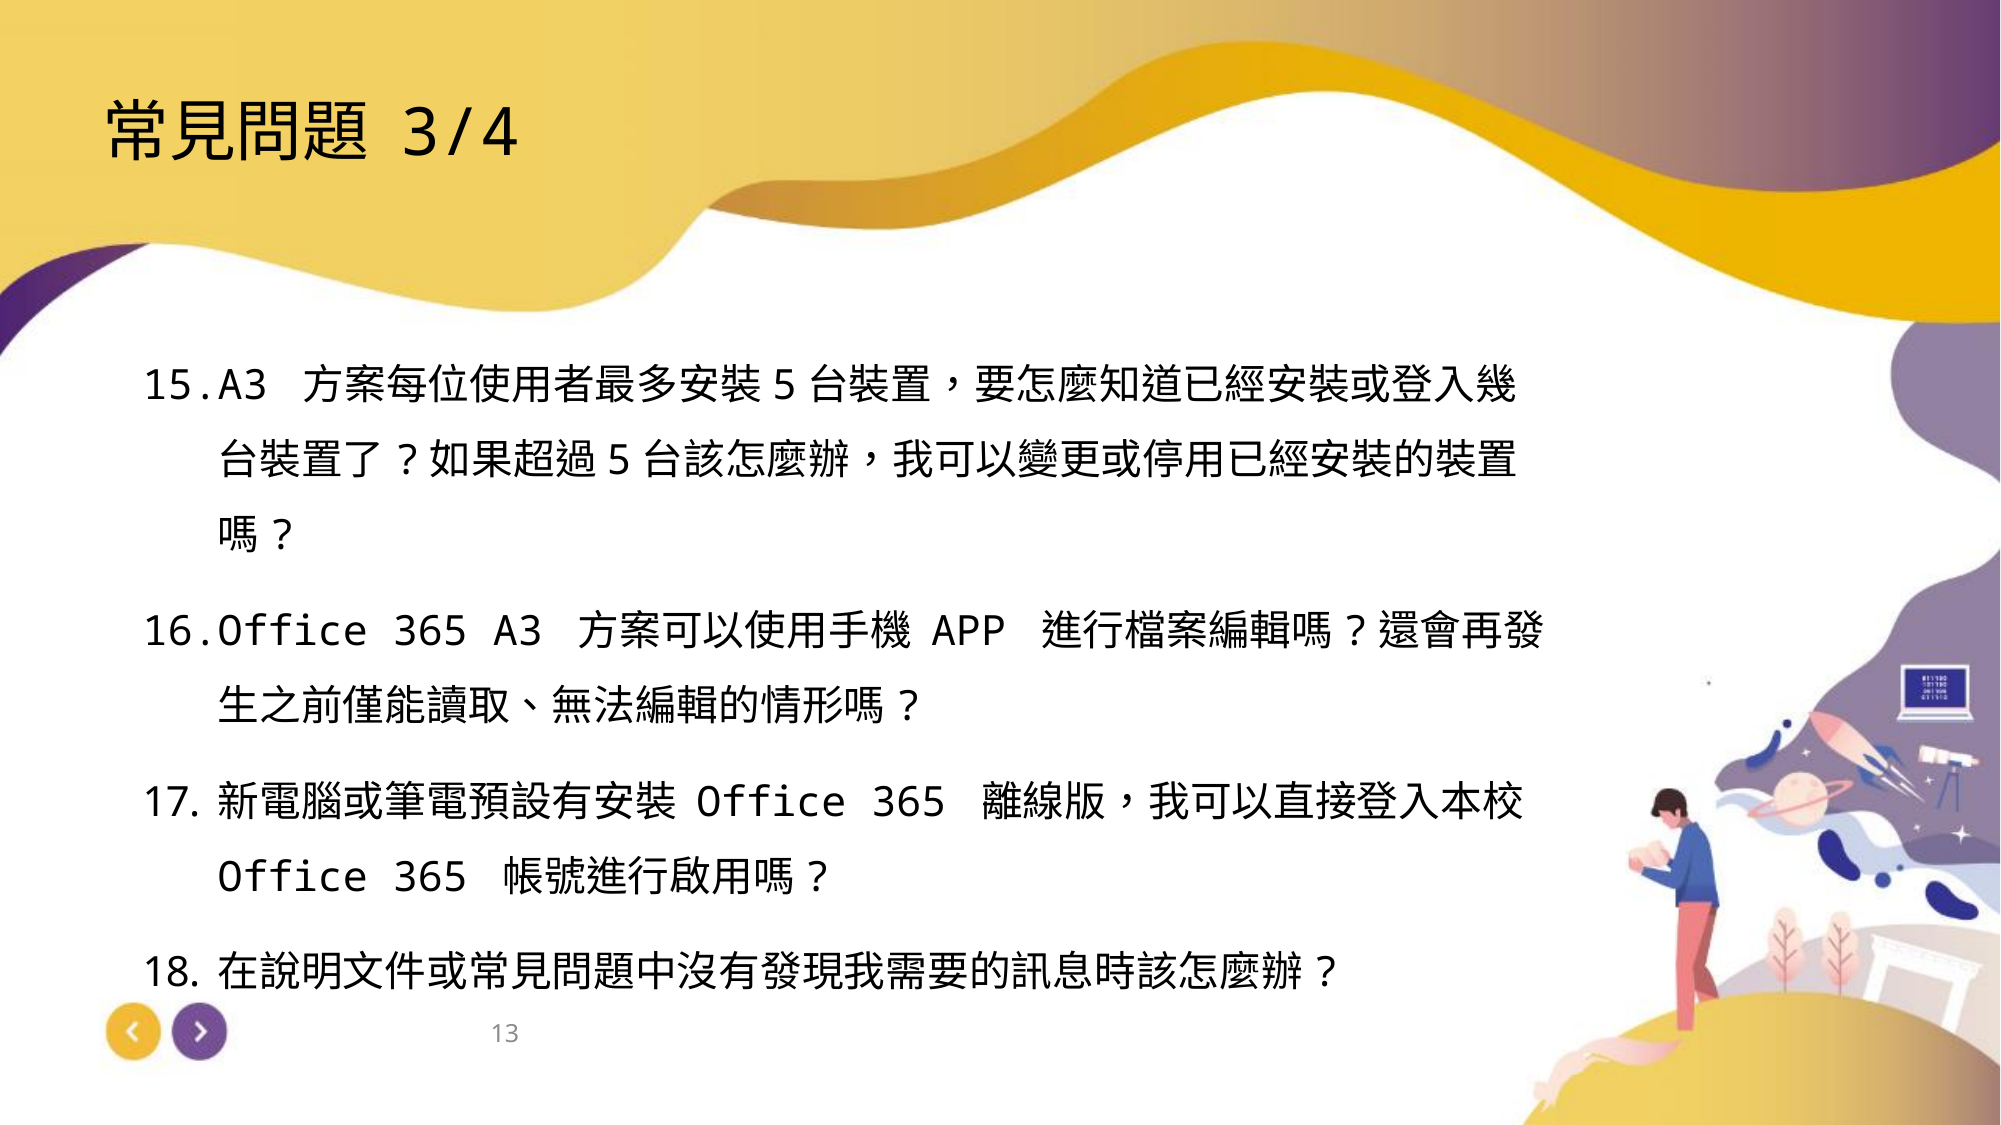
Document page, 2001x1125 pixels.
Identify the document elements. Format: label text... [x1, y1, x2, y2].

list 常見問題 3/4 [87, 90, 761, 170]
picture [0, 0, 2001, 1125]
list A3 方案每位使用者最多安裝5台裝置，要怎麼知道已經安裝或登入幾台裝置了?如果超過5台該怎麼辦，我可以變更或停用已經安裝的裝置嗎? Office 365 A3 方案可以使用手機 APP 進行檔案編輯嗎?還會再發生之前僅能讀取、無法編輯的情形嗎? 新電腦或筆電預設有安裝 Office 365 離線版，我可以直接登入本校Office 365 帳號進行啟用嗎? 在說明文件或常見問題中沒有發現我需要的訊息時該怎麼辦? [128, 325, 1563, 978]
